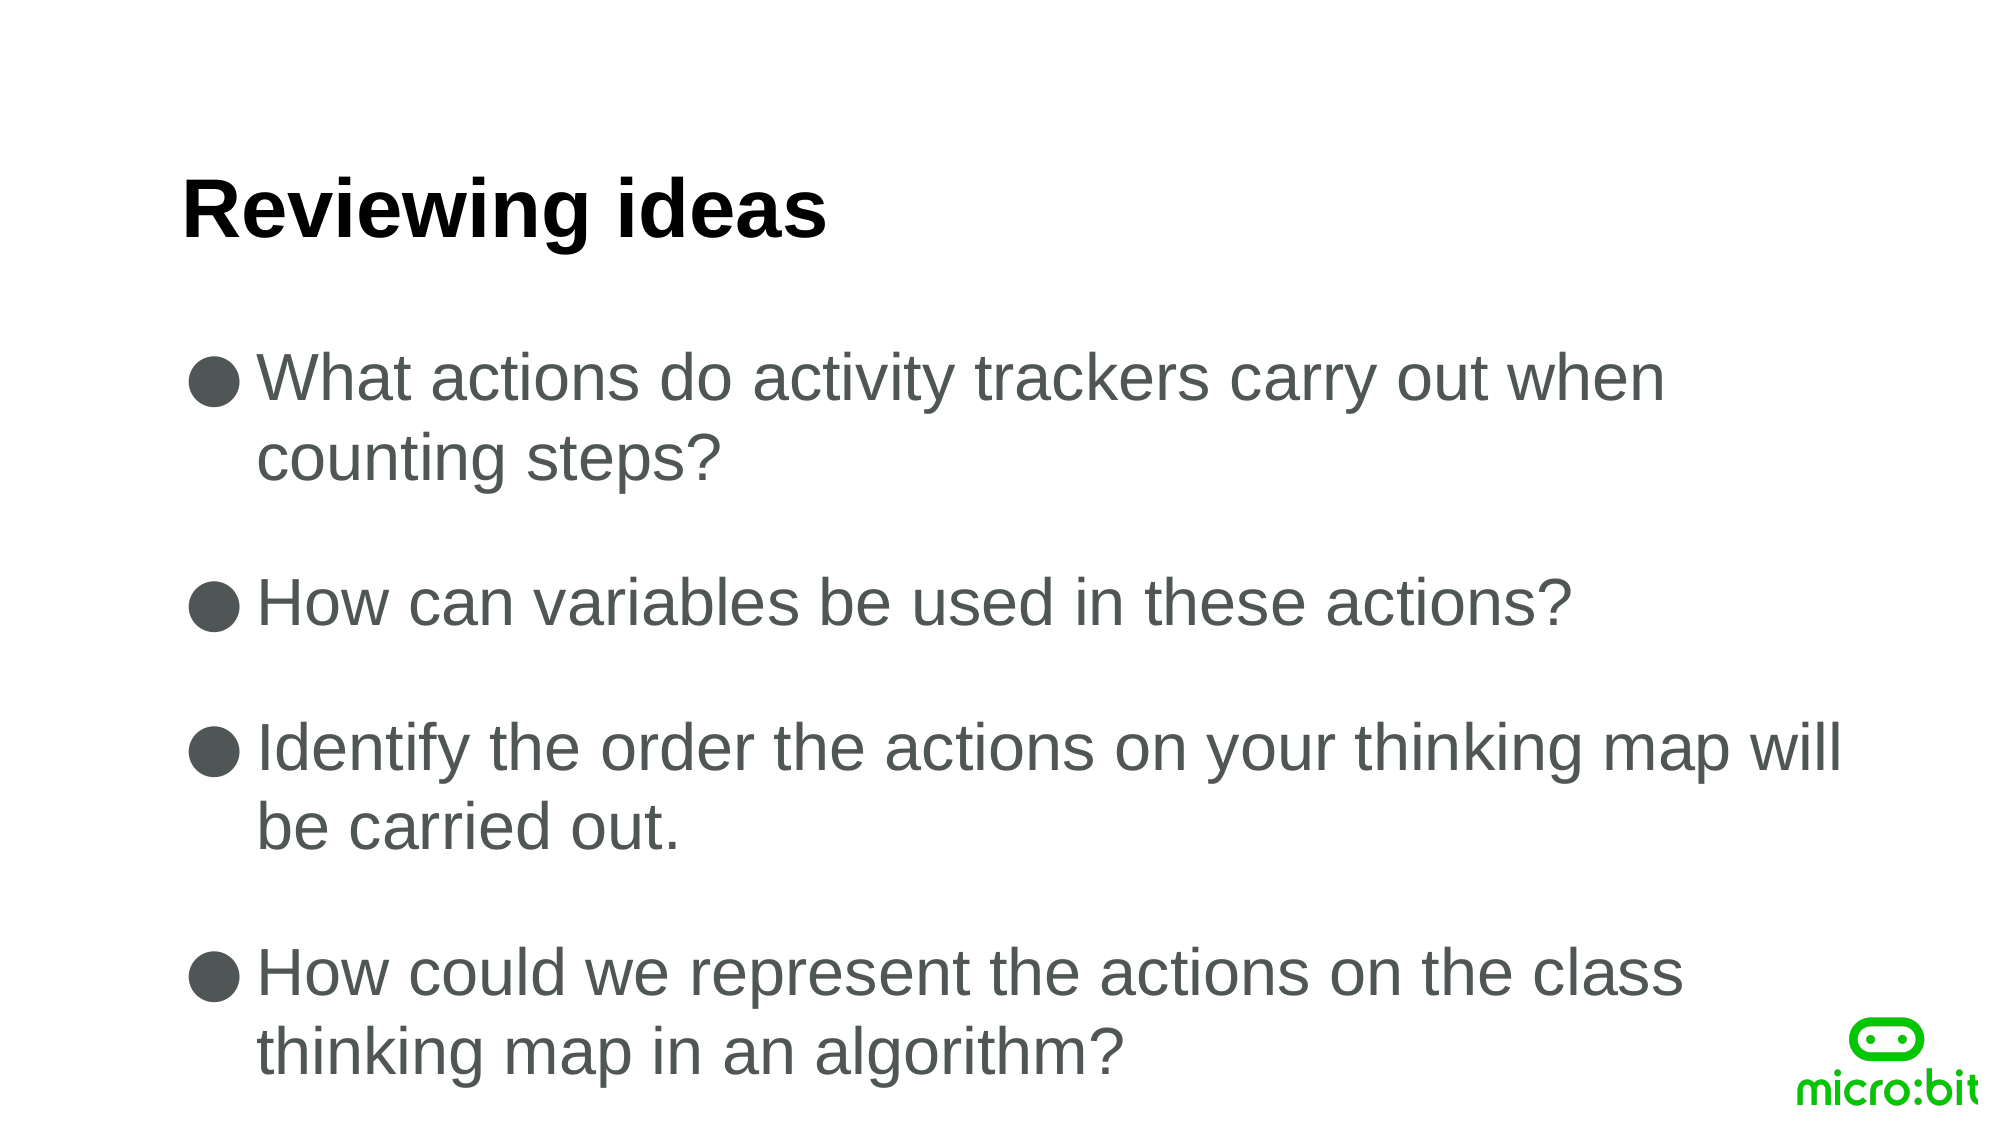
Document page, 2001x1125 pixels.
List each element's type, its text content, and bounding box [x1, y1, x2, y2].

text_box Reviewing ideas What actions do activity trackers carry out when counting steps? How can variables be used in these actions? Identify the order the actions on your thinking map will be carried out. How could we represent the actions on the class thinking map in an algorithm? [166, 60, 1918, 884]
picture [1797, 1017, 1978, 1106]
